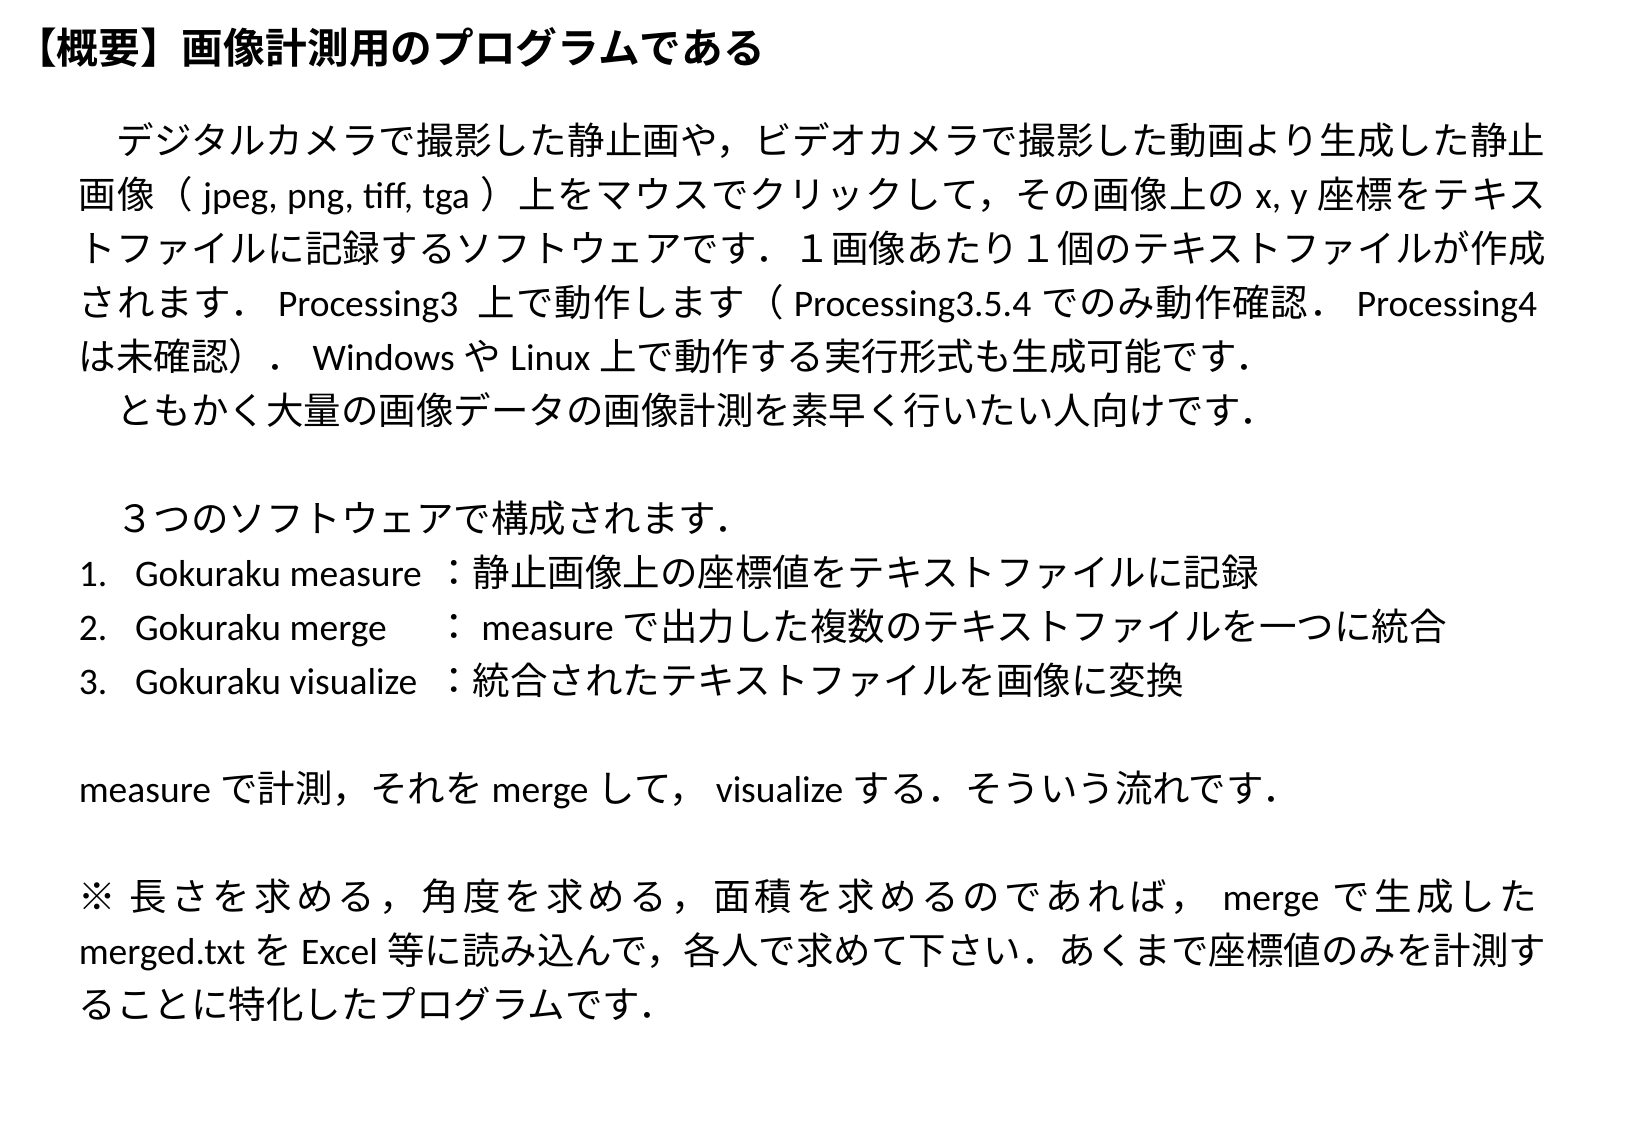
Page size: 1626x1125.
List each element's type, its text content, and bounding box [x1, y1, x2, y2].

text_box デジタルカメラで撮影した静止画や，ビデオカメラで撮影した動画より生成した静止画像（jpeg, png, tiff, tga）上をマウスでクリックして，その画像上のx, y座標をテキストファイルに記録するソフトウェアです．１画像あたり１個のテキストファイルが作成されます．Processing3 上で動作します（Processing3.5.4でのみ動作確認．Processing4は未確認）．WindowsやLinux上で動作する実行形式も生成可能です． ともかく大量の画像データの画像計測を素早く行いたい人向けです． ３つのソフトウェアで構成されます． Gokuraku measure ：静止画像上の座標値をテキストファイルに記録 Gokuraku merge ：measureで出力した複数のテキストファイルを一つに統合 Gokuraku visualize ：統合されたテキストファイルを画像に変換 measureで計測，それをmergeして，visualizeする．そういう流れです． ※長さを求める，角度を求める，面積を求めるのであれば，mergeで生成したmerged.txtをExcel等に読み込んで，各人で求めて下さい．あくまで座標値のみを計測することに特化したプログラムです． [63, 100, 1561, 1034]
title 【概要】画像計測用のプログラムである [0, 0, 1625, 101]
